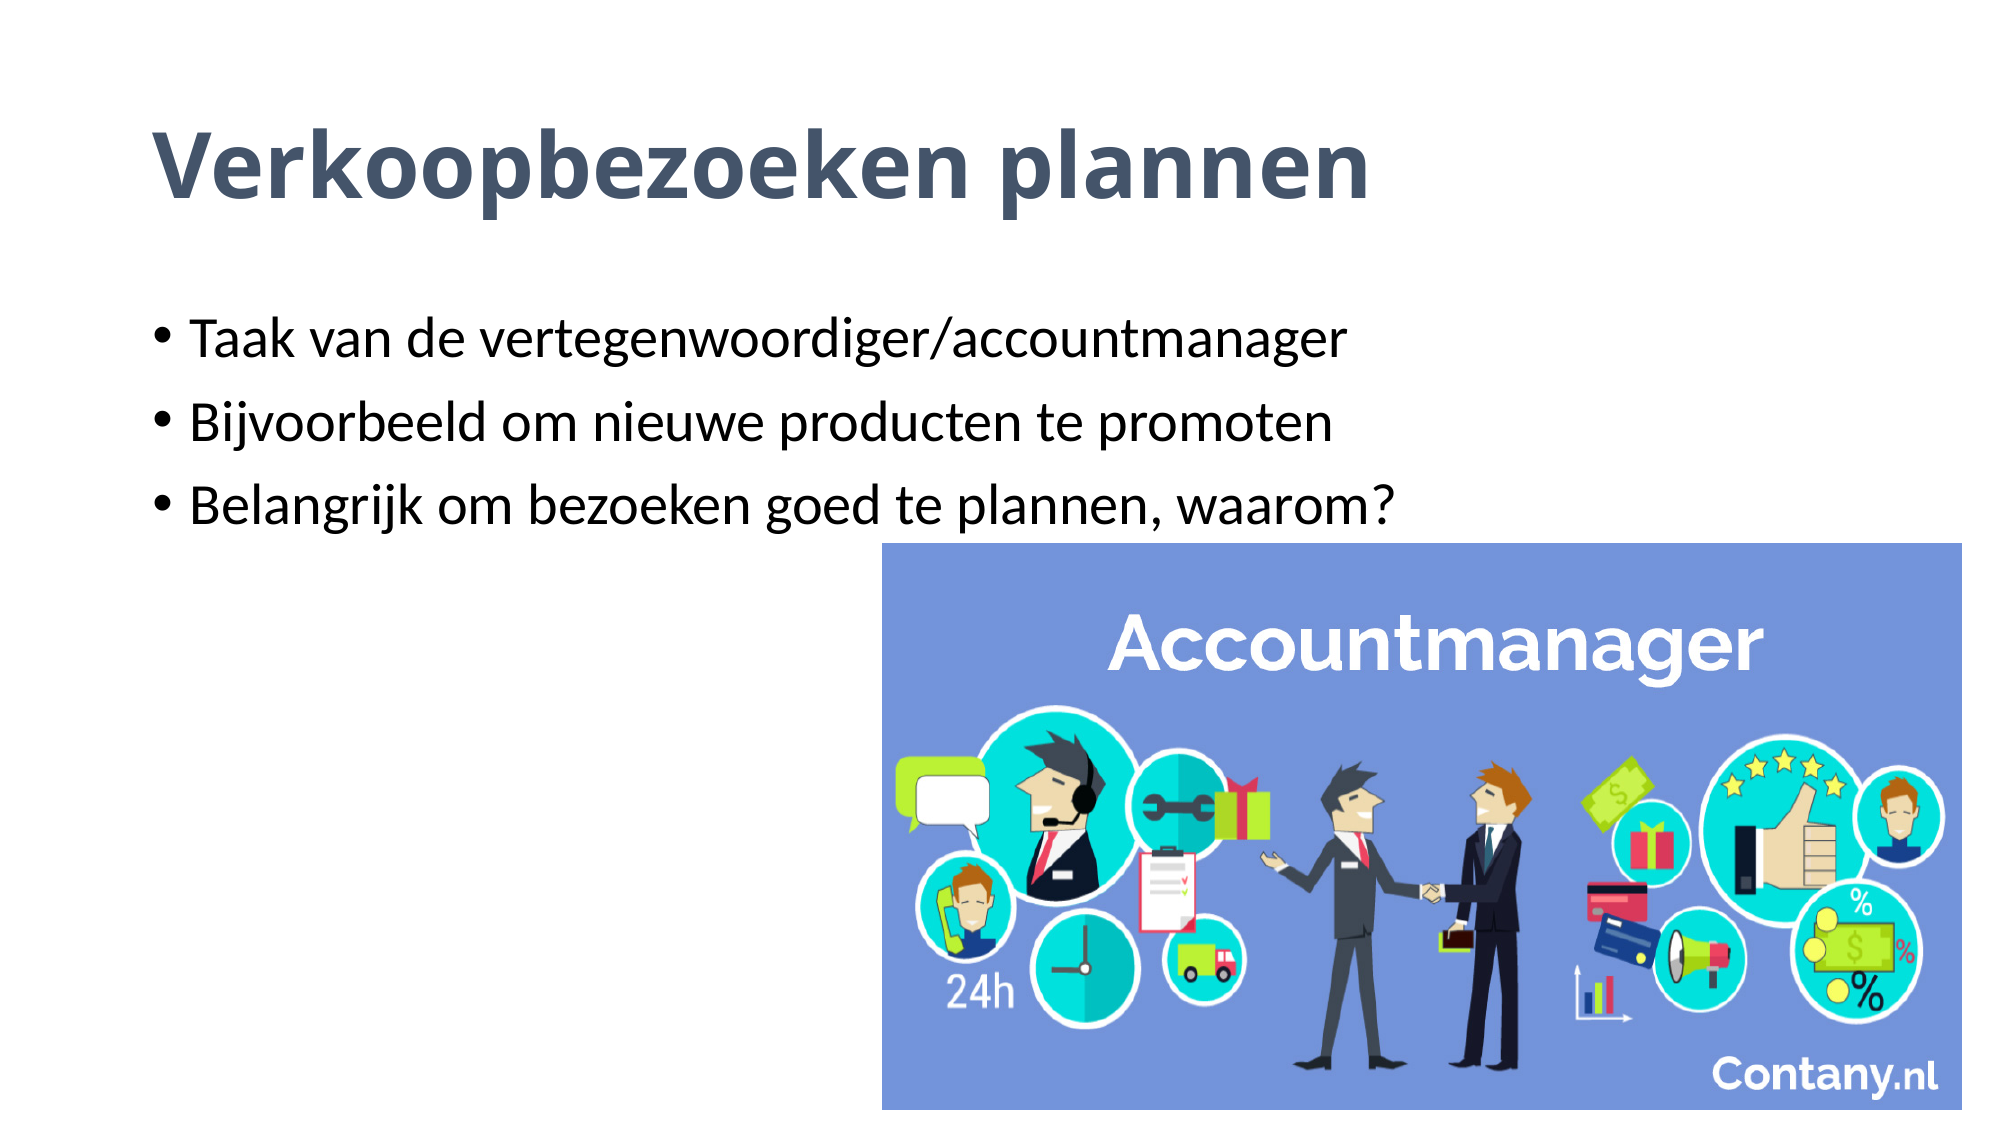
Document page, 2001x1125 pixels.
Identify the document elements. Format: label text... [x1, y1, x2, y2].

picture [882, 543, 1962, 1110]
title Verkoopbezoeken plannen [137, 59, 1863, 278]
list Taak van de vertegenwoordiger/accountmanager Bijvoorbeeld om nieuwe producten te promoten Belangrijk om bezoeken goed te plannen, waarom? [137, 299, 1863, 1014]
